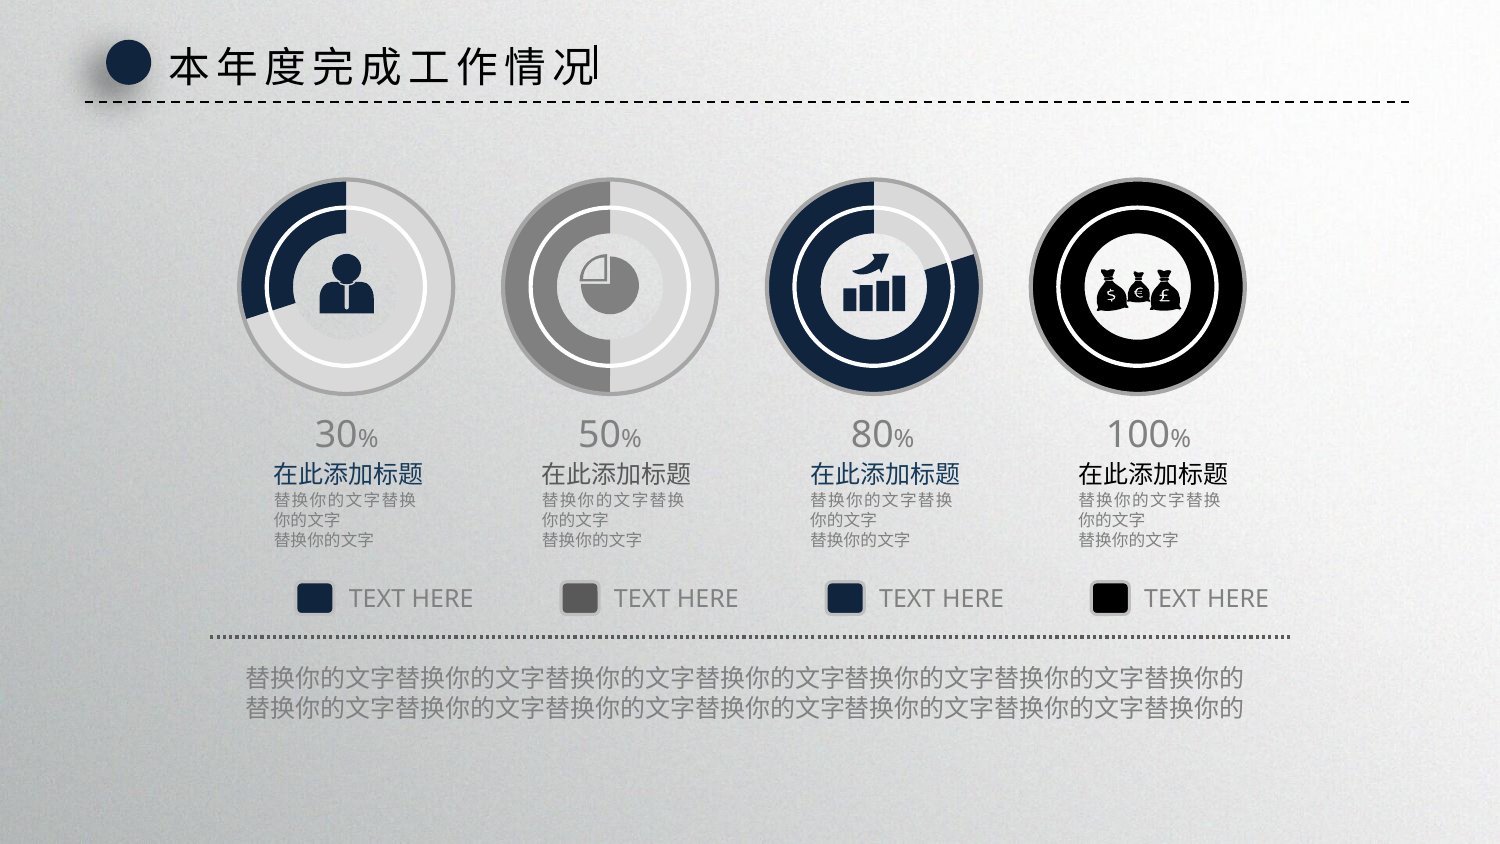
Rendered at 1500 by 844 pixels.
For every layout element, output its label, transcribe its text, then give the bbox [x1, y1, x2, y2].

chart [122, 156, 1377, 421]
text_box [579, 253, 640, 315]
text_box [843, 253, 906, 312]
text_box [795, 450, 987, 573]
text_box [1063, 450, 1270, 573]
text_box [319, 253, 374, 314]
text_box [295, 575, 1330, 622]
text_box [104, 37, 154, 87]
text_box 80% [812, 429, 954, 449]
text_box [210, 636, 1290, 792]
text_box 本年度完成工作情况 [154, 33, 610, 99]
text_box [258, 450, 455, 579]
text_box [1093, 267, 1182, 312]
text_box 30% [276, 429, 418, 449]
picture [0, 0, 1500, 844]
text_box 50% [539, 429, 681, 449]
text_box 100% [1077, 429, 1219, 449]
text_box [526, 450, 715, 573]
